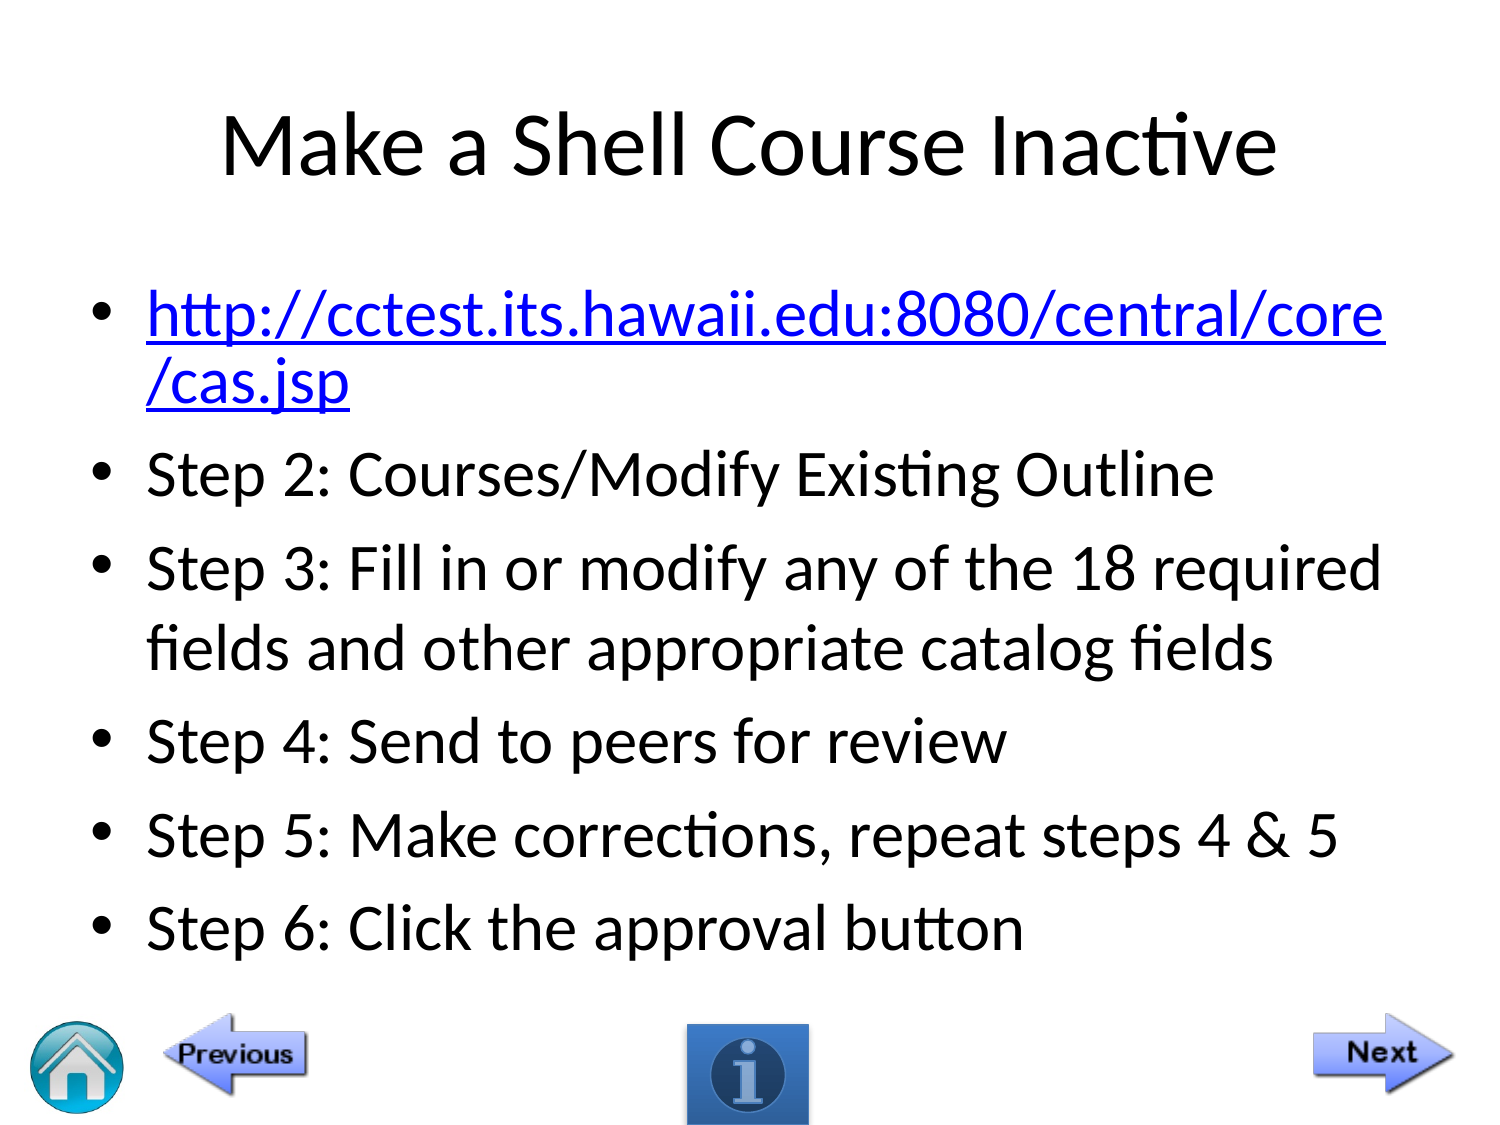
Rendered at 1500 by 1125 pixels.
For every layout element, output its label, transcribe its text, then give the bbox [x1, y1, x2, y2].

text_box [687, 1024, 809, 1125]
title Make a Shell Course Inactive [75, 45, 1425, 233]
list http://cctest.its.hawaii.edu:8080/central/core/cas.jsp Step 2: Courses/Modify Existing Outline Step 3: Fill in or modify any of the 18 required fields and other appropriate catalog fields Step 4: Send to peers for review Step 5: Make corrections, repeat steps 4 & 5 Step 6: Click the approval button [75, 262, 1425, 1005]
picture [162, 1012, 313, 1102]
picture [24, 1014, 129, 1118]
picture [1312, 1012, 1460, 1100]
